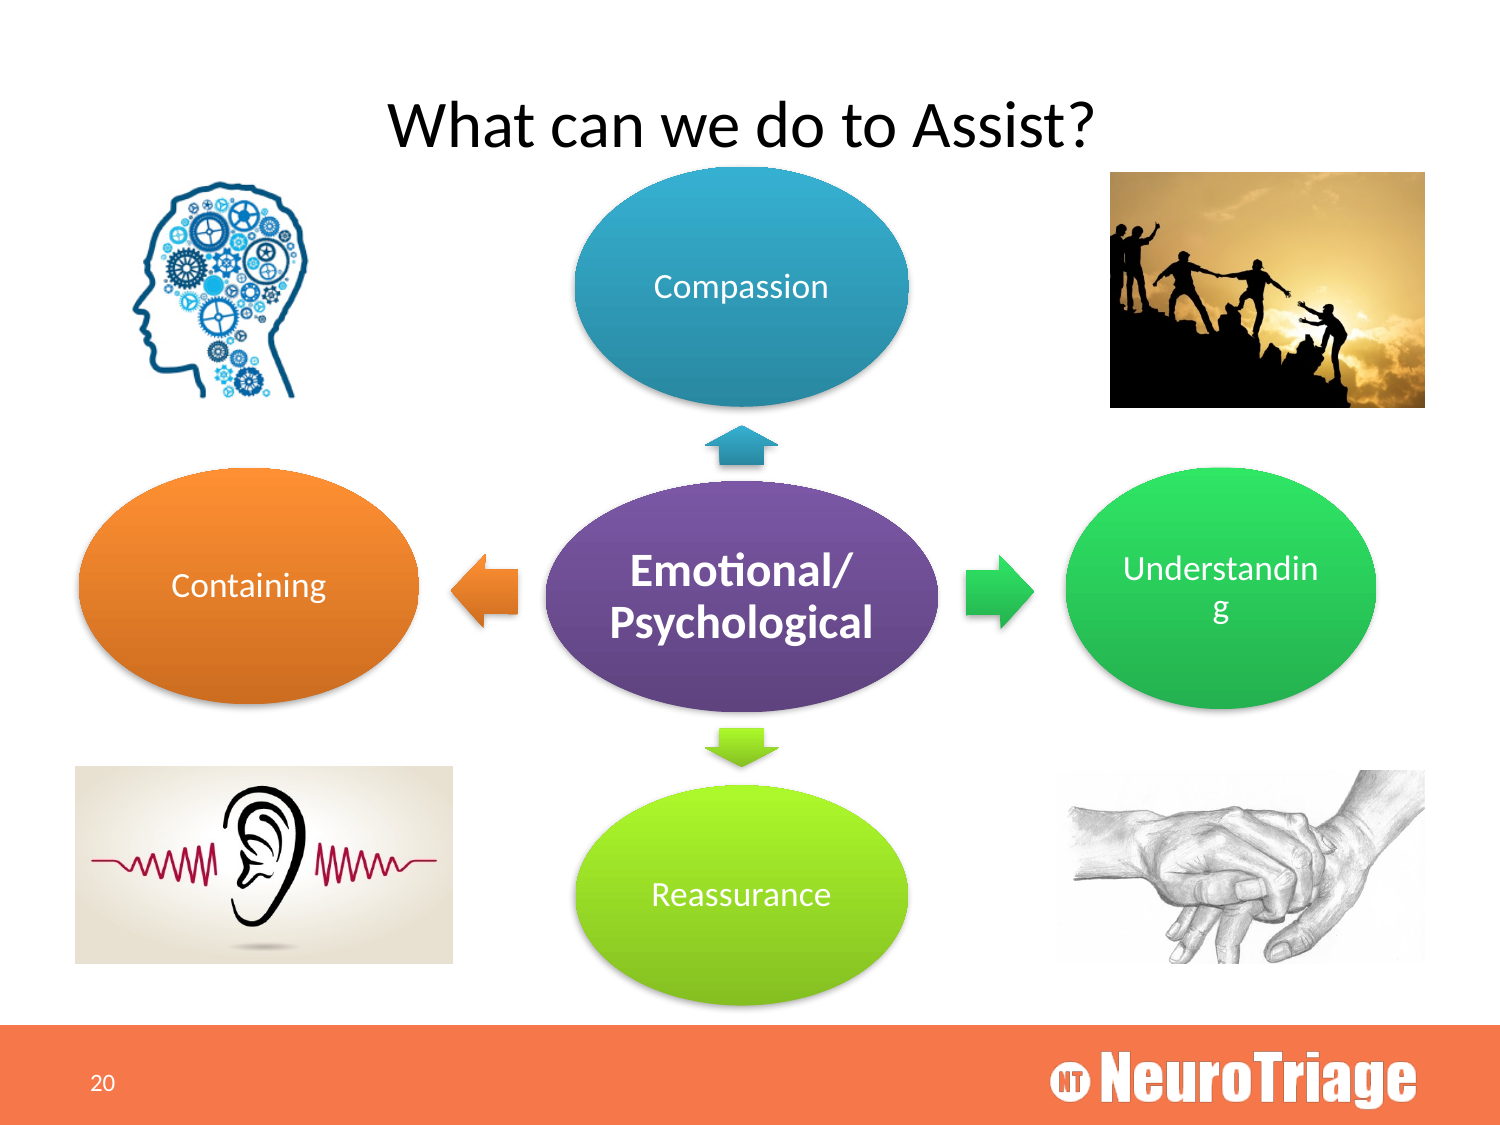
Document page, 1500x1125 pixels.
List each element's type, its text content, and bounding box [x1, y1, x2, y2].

picture [1037, 1030, 1425, 1125]
picture [1110, 171, 1426, 408]
picture [75, 766, 453, 964]
picture [43, 172, 397, 408]
slide_number 20 [75, 1051, 425, 1112]
picture [1056, 769, 1426, 964]
title What can we do to Assist? [75, 45, 1425, 171]
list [43, 172, 1426, 1000]
